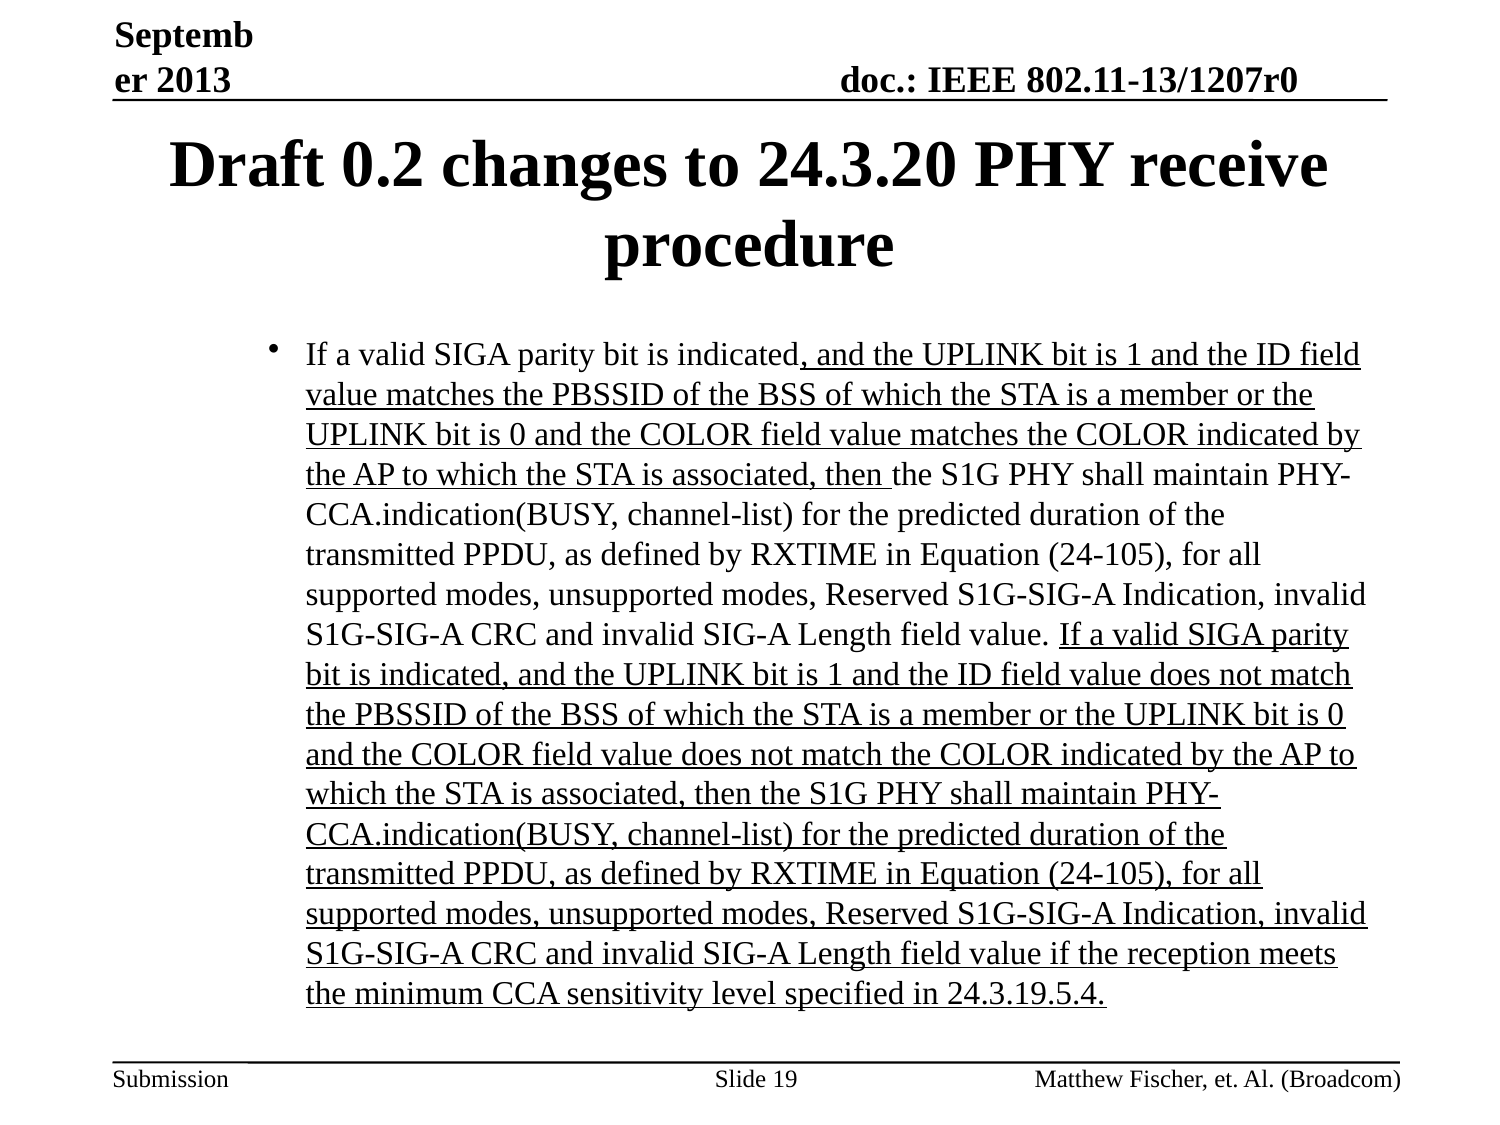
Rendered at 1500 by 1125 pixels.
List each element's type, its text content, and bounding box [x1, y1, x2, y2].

slide_number Slide 19 [712, 1061, 800, 1093]
footer Matthew Fischer, et. Al. (Broadcom) [1029, 1061, 1402, 1093]
list If a valid SIGA parity bit is indicated, and the UPLINK bit is 1 and the ID field value matches the PBSSID of the BSS of which the STA is a member or the UPLINK bit is 0 and the COLOR field value matches the COLOR indicated by the AP to which the STA is associated, then the S1G PHY shall maintain PHY-CCA.indication(BUSY, channel-list) for the predicted duration of the transmitted PPDU, as defined by RXTIME in Equation (24-105), for all supported modes, unsupported modes, Reserved S1G-SIG-A Indication, invalid S1G-SIG-A CRC and invalid SIG-A Length field value. If a valid SIGA parity bit is indicated, and the UPLINK bit is 1 and the ID field value does not match the PBSSID of the BSS of which the STA is a member or the UPLINK bit is 0 and the COLOR field value does not match the COLOR indicated by the AP to which the STA is associated, then the S1G PHY shall maintain PHY-CCA.indication(BUSY, channel-list) for the predicted duration of the transmitted PPDU, as defined by RXTIME in Equation (24-105), for all supported modes, unsupported modes, Reserved S1G-SIG-A Indication, invalid S1G-SIG-A CRC and invalid SIG-A Length field value if the reception meets the minimum CCA sensitivity level specified in 24.3.19.5.4. [112, 324, 1388, 1000]
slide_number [114, 54, 270, 101]
title Draft 0.2 changes to 24.3.20 PHY receive procedure [112, 112, 1388, 288]
